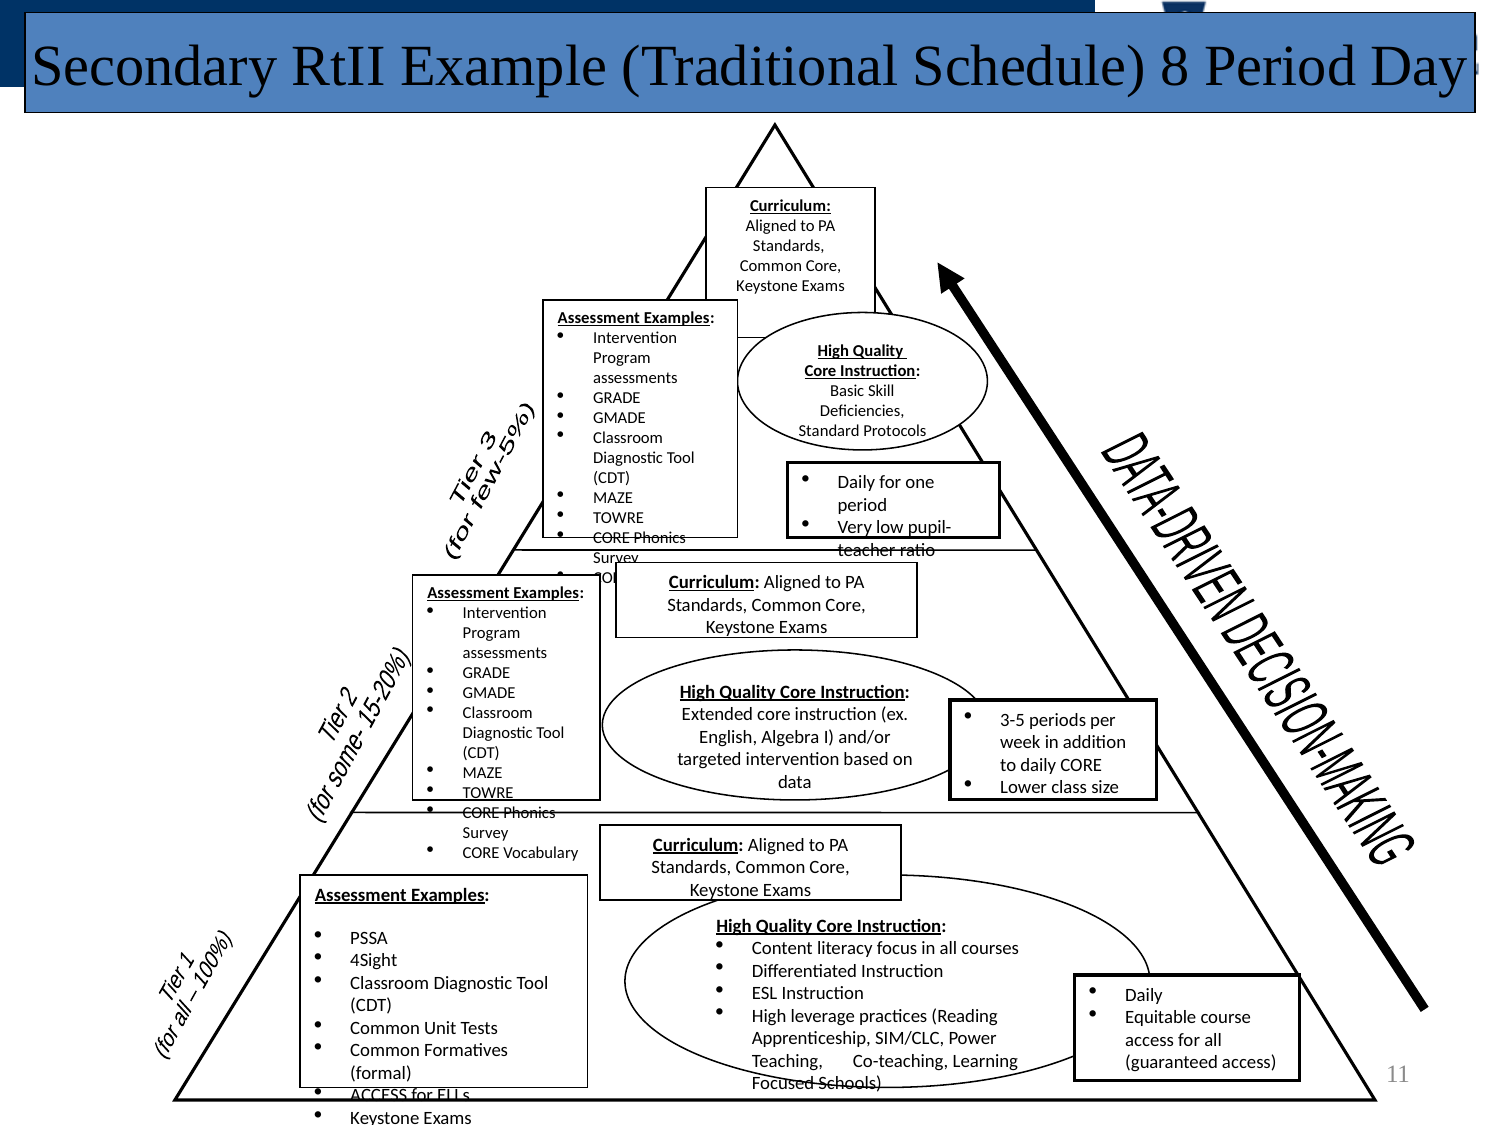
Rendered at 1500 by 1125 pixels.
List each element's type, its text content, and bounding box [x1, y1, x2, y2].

text_box [937, 262, 1425, 1010]
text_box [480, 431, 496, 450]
text_box Curriculum: Aligned to PA Standards, Common Core, Keystone Exams [706, 187, 875, 338]
text_box Assessment Examples: Intervention Program assessments GRADE GMADE Classroom Diagnostic Tool (CDT) MAZE TOWRE CORE Phonics Survey CORE Vocabulary [412, 574, 600, 800]
text_box [174, 813, 1375, 1100]
text_box 3-5 periods per week in addition to daily CORE Lower class size [950, 699, 1157, 800]
text_box High Quality Core Instruction: Extended core instruction (ex. English, Algebra I) and/or targeted intervention based on data [602, 649, 976, 800]
text_box Daily for one period Very low pupil-teacher ratio [787, 462, 1000, 538]
picture [1134, 0, 1485, 90]
text_box Tier 2 (for some- 15-20%) [373, 653, 405, 701]
text_box High Quality Core Instruction: Basic Skill Deficiencies, Standard Protocols [738, 312, 988, 450]
text_box Assessment Examples: Intervention Program assessments GRADE GMADE Classroom Diagnostic Tool (CDT) MAZE TOWRE CORE Phonics Survey CORE Vocabulary [542, 299, 738, 538]
text_box Daily Equitable course access for all (guaranteed access) [1074, 974, 1300, 1081]
text_box Curriculum: Aligned to PA Standards, Common Core, Keystone Exams [616, 562, 918, 638]
text_box High Quality Core Instruction: Content literacy focus in all courses Differentiated Instruction ESL Instruction High leverage practices (Reading Apprenticeship, SIM/CLC, Power Teaching, Co-teaching, Learning Focused Schools) [624, 875, 1150, 1088]
text_box Tier 3 (for few-5%) [507, 413, 529, 437]
slide_number 11 [1074, 1042, 1425, 1103]
text_box Tier 1 (for all – 100%) [155, 1024, 178, 1060]
text_box Tier 2 (for some- 15-20%) [339, 730, 363, 768]
text_box [738, 338, 763, 370]
text_box Curriculum: Aligned to PA Standards, Common Core, Keystone Exams [599, 824, 901, 900]
text_box [875, 287, 892, 314]
text_box Assessment Examples: PSSA 4Sight Classroom Diagnostic Tool (CDT) Common Unit Tests Common Formatives (formal) ACCESS for ELLs Keystone Exams [299, 874, 588, 1088]
text_box [667, 236, 706, 299]
text_box [352, 392, 1198, 812]
text_box Secondary RtII Example (Traditional Schedule) 8 Period Day [24, 12, 1475, 113]
text_box Tier 1 (for all – 100%) [199, 935, 228, 978]
text_box [736, 124, 814, 187]
